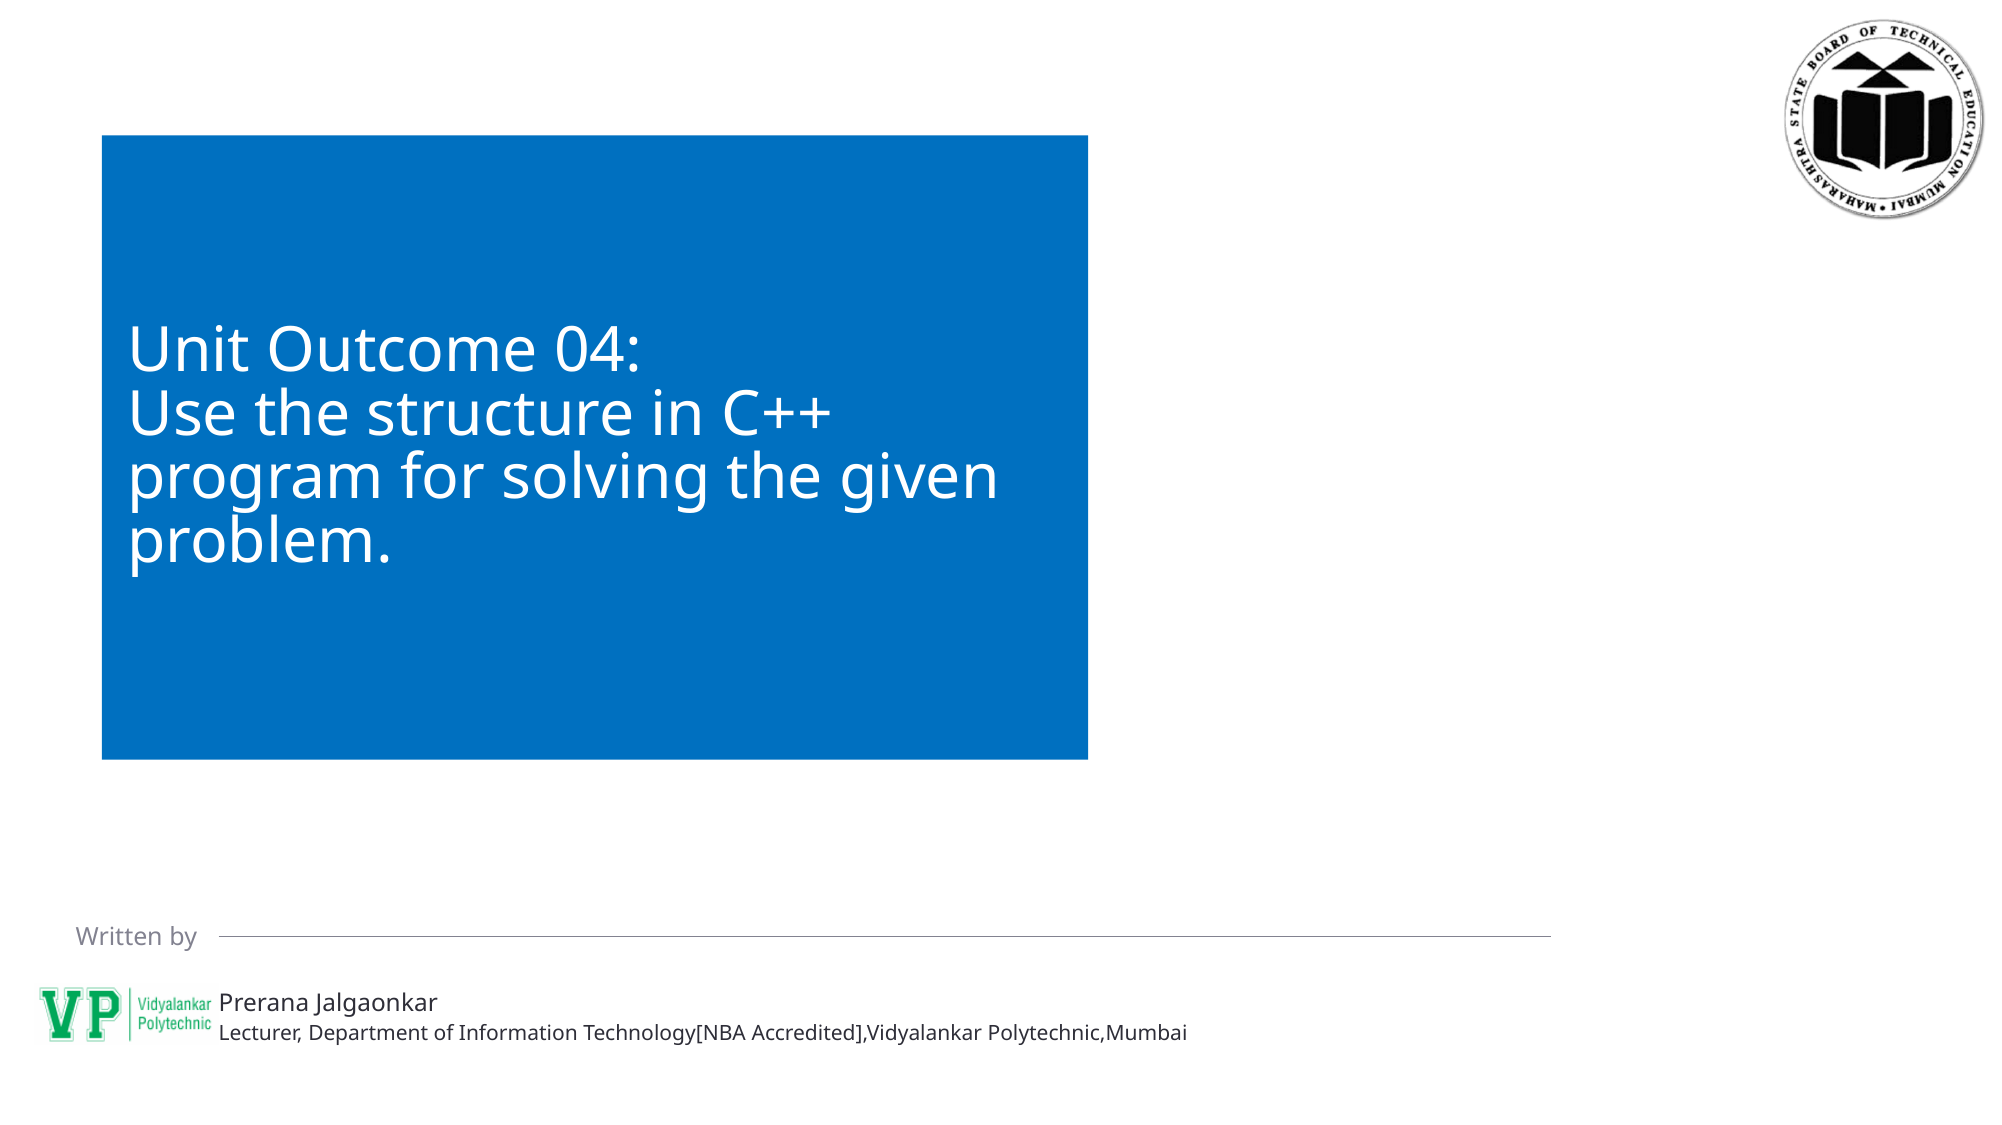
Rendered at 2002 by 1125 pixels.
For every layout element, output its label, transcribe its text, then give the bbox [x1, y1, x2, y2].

picture [1764, 0, 2001, 237]
picture [34, 983, 219, 1045]
title Unit Outcome 04: Use the structure in C++ program for solving the given problem. [127, 320, 1087, 482]
list Prerana Jalgaonkar [222, 987, 726, 1017]
list Lecturer, Department of Information Technology[NBA Accredited],Vidyalankar Polytechnic,Mumbai [220, 1019, 1226, 1050]
